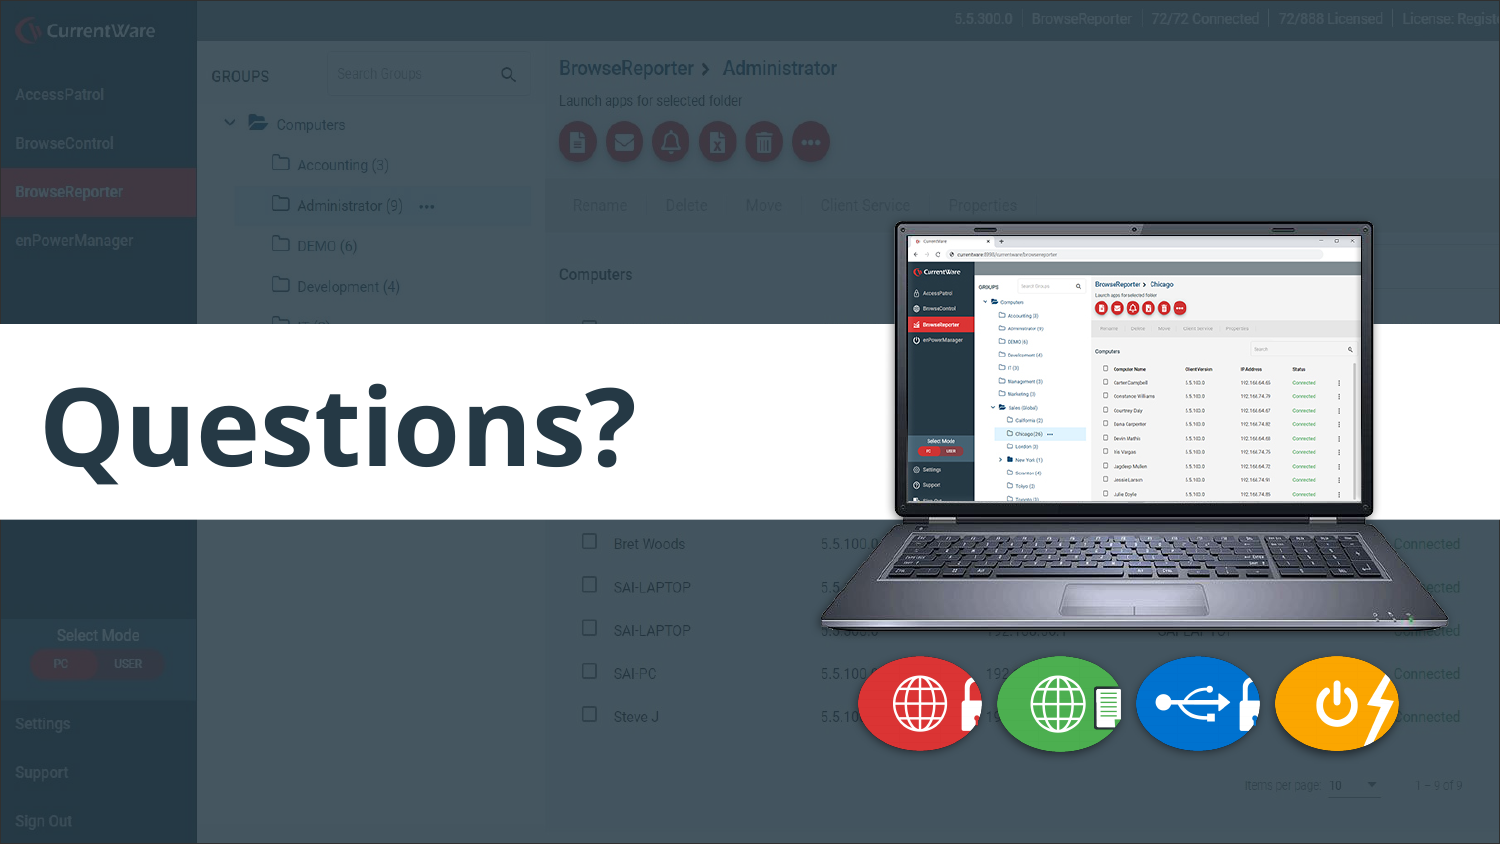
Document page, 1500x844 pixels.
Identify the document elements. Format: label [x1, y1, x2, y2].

text_box [858, 655, 1399, 752]
picture [0, 0, 1500, 844]
